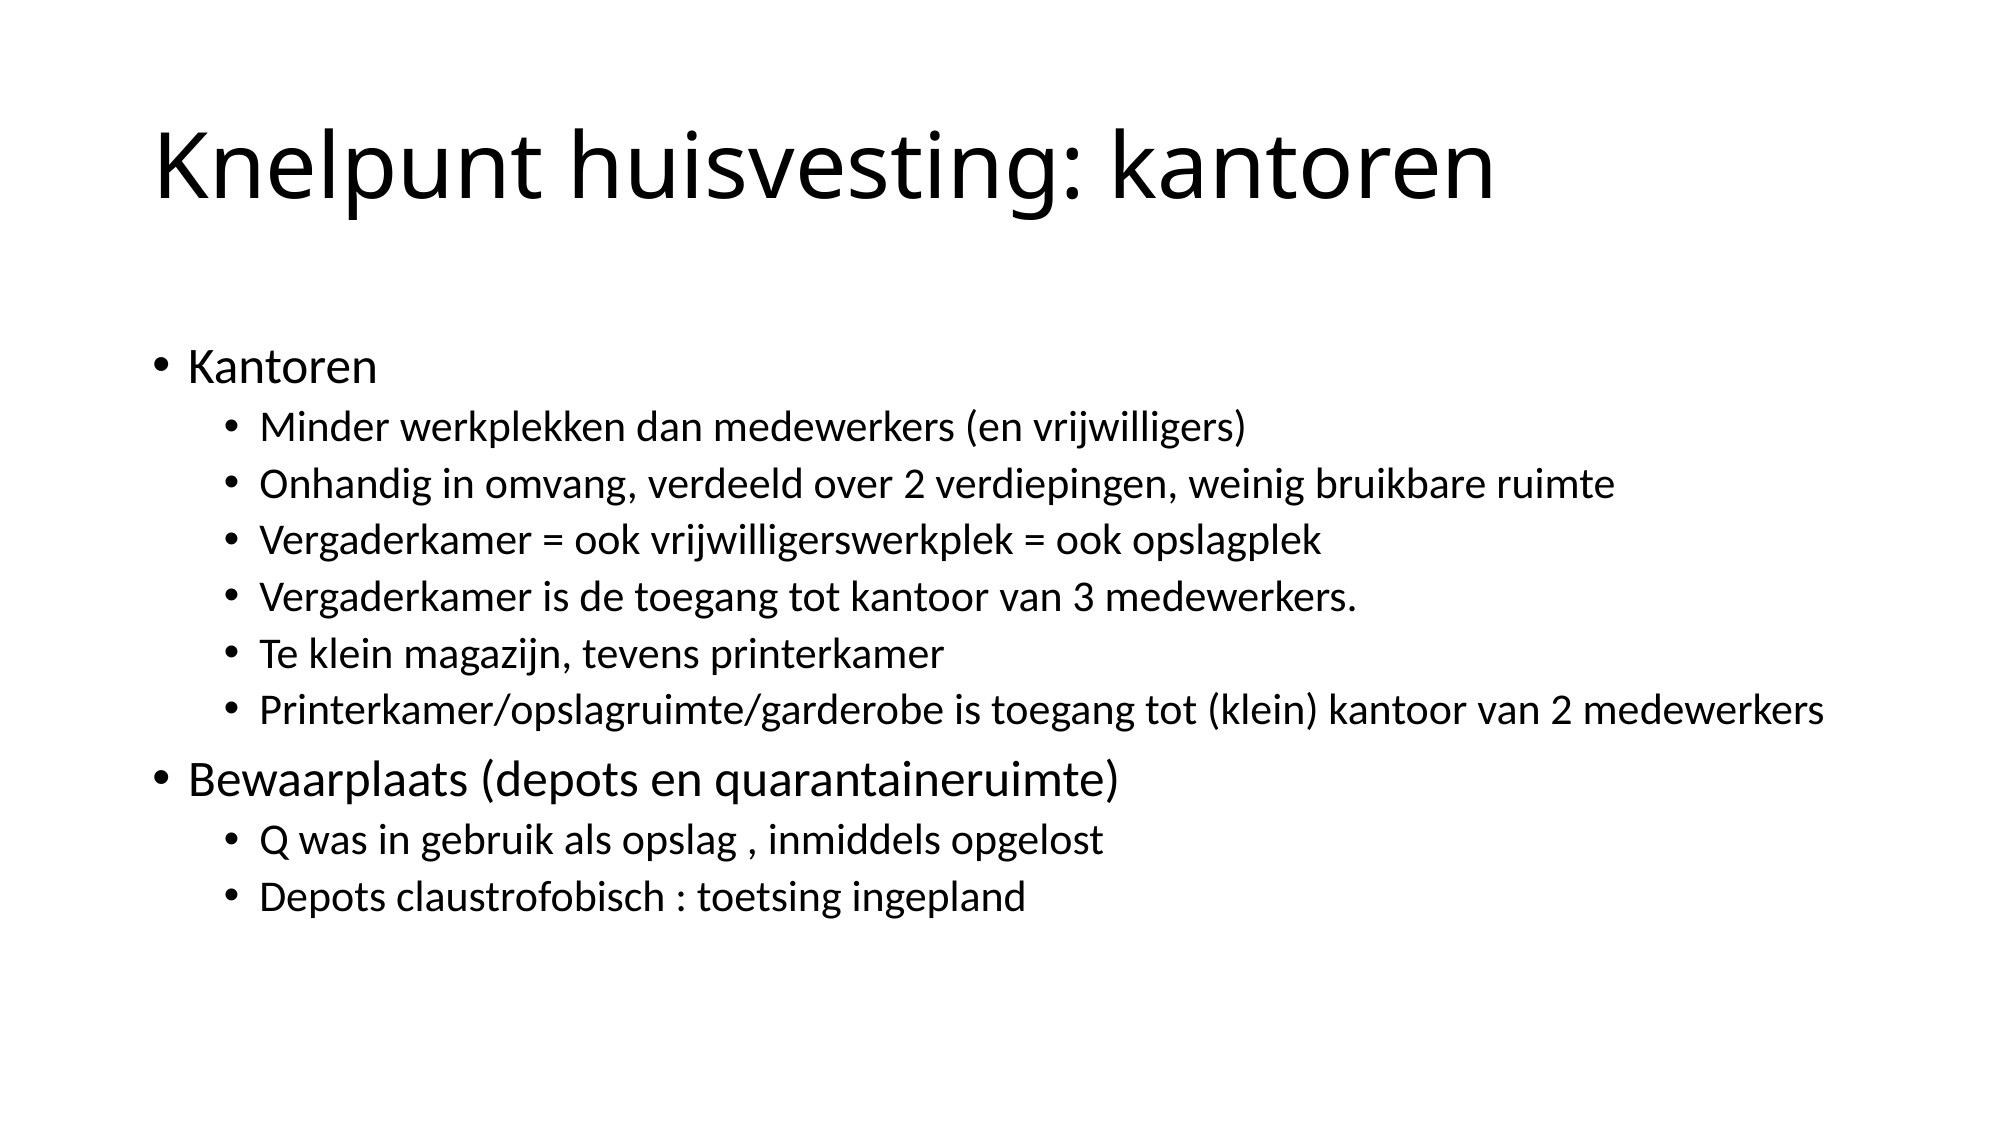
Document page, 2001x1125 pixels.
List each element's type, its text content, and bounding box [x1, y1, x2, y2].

list Kantoren Minder werkplekken dan medewerkers (en vrijwilligers) Onhandig in omvang, verdeeld over 2 verdiepingen, weinig bruikbare ruimte Vergaderkamer = ook vrijwilligerswerkplek = ook opslagplek Vergaderkamer is de toegang tot kantoor van 3 medewerkers. Te klein magazijn, tevens printerkamer Printerkamer/opslagruimte/garderobe is toegang tot (klein) kantoor van 2 medewerkers Bewaarplaats (depots en quarantaineruimte) Q was in gebruik als opslag , inmiddels opgelost Depots claustrofobisch : toetsing ingepland [137, 331, 1863, 981]
title Knelpunt huisvesting: kantoren [137, 59, 1863, 278]
